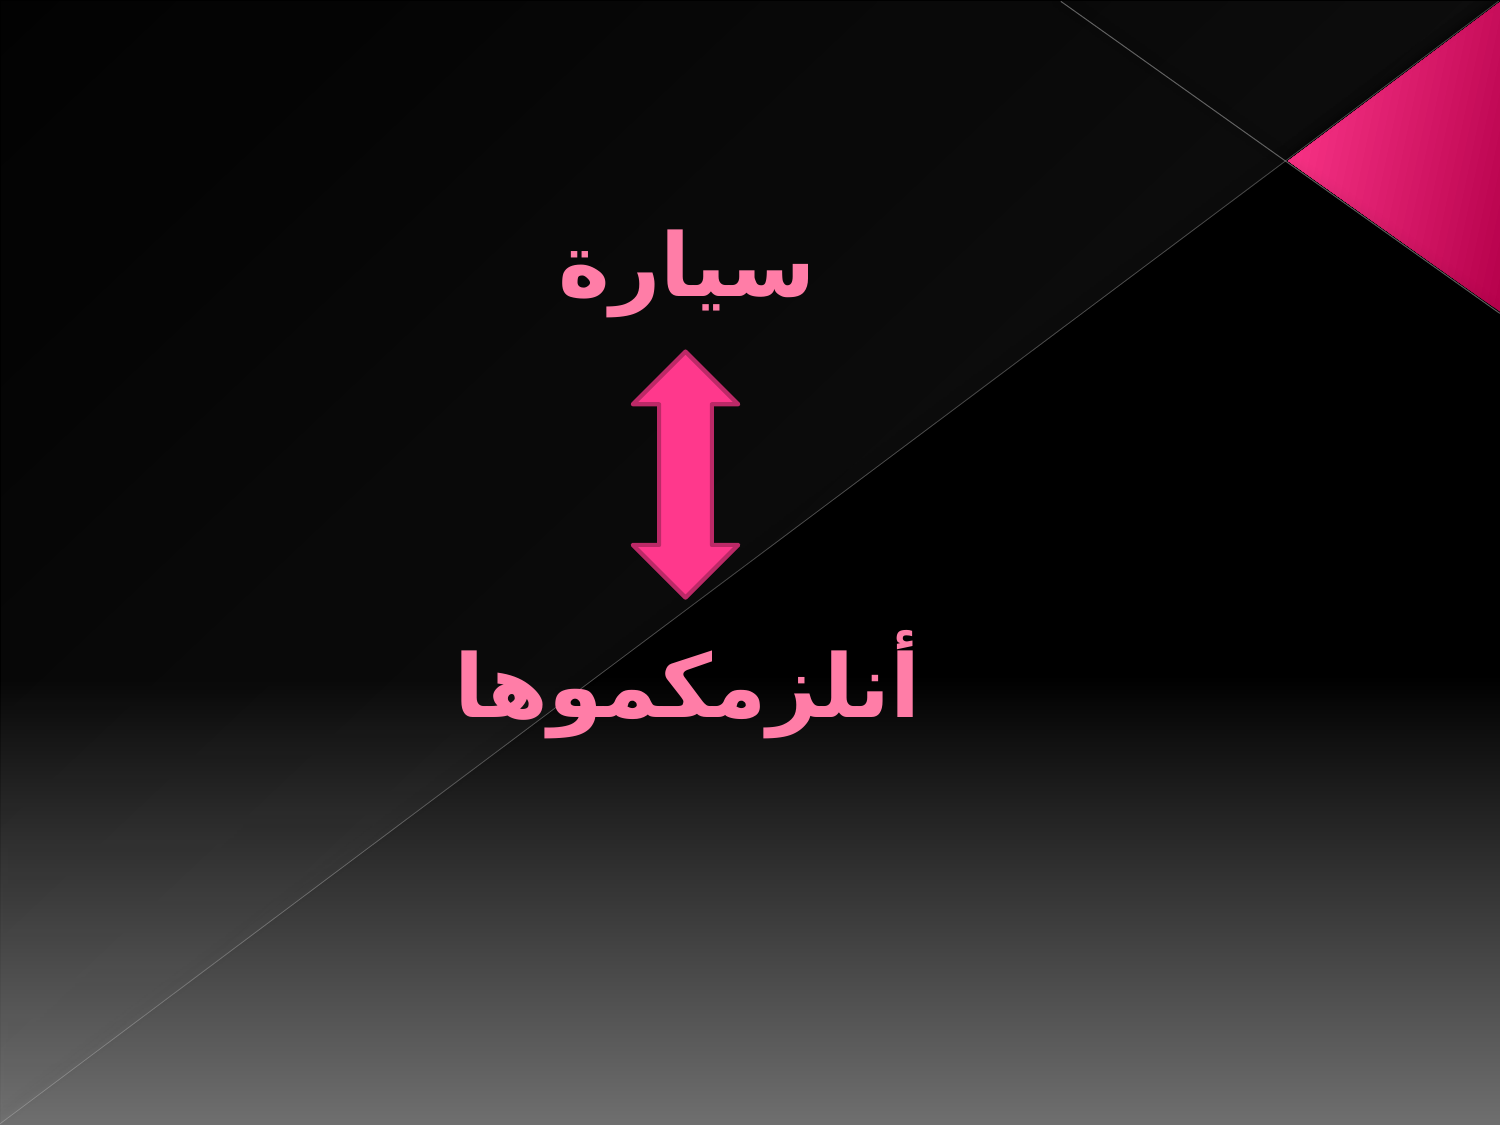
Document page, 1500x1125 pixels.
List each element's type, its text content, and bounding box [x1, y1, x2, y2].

title سيارة أنلزمكموها [93, 199, 1282, 1055]
text_box [630, 349, 741, 600]
